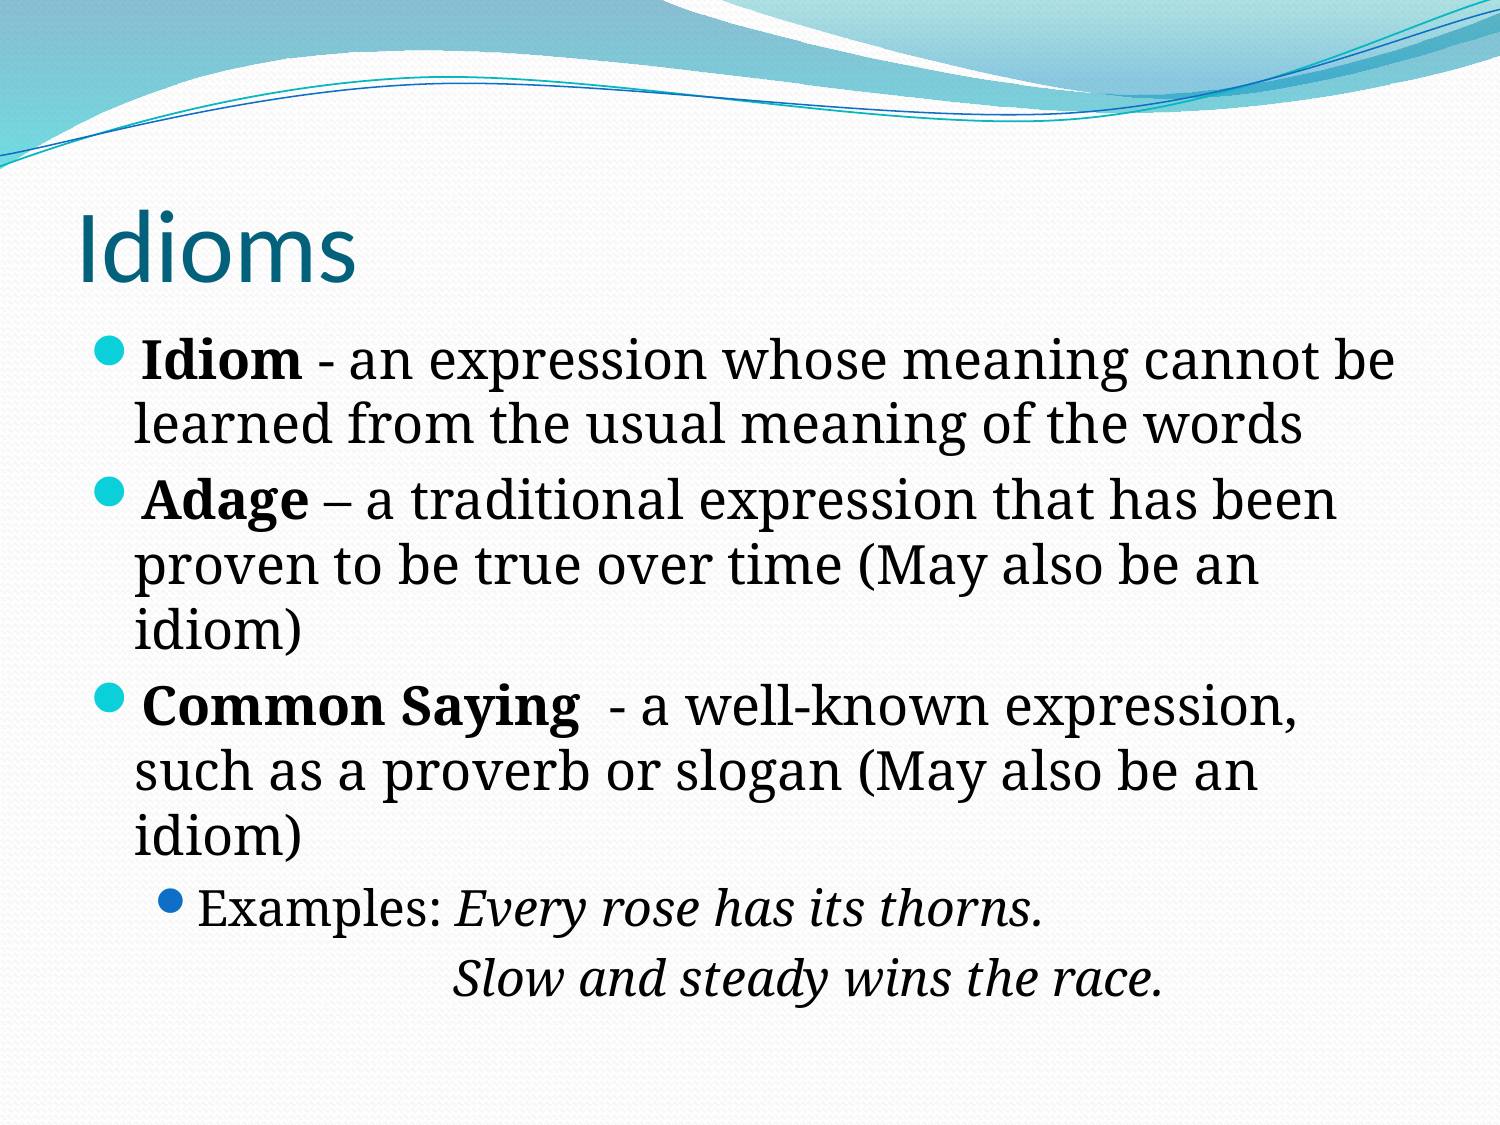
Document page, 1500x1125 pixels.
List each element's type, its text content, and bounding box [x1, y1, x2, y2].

list Idiom - an expression whose meaning cannot be learned from the usual meaning of the words Adage – a traditional expression that has been proven to be true over time (May also be an idiom) Common Saying - a well-known expression, such as a proverb or slogan (May also be an idiom) Examples: Every rose has its thorns. Slow and steady wins the race. [74, 317, 1426, 1038]
title Idioms [74, 115, 1426, 304]
